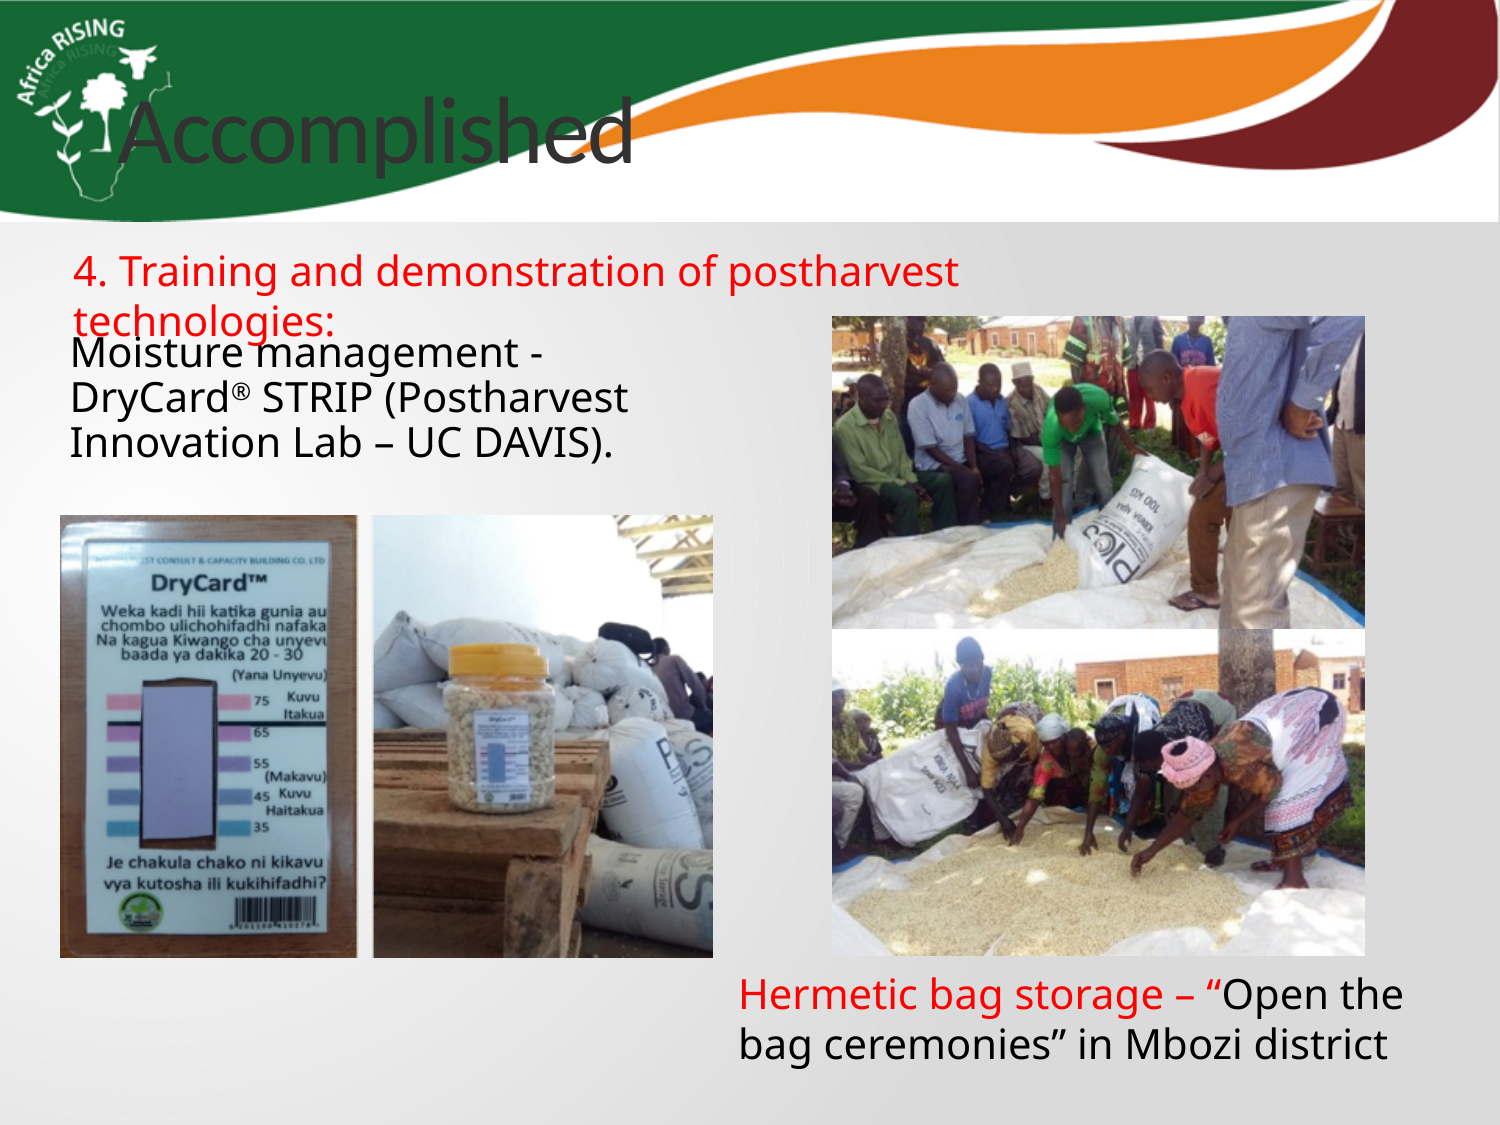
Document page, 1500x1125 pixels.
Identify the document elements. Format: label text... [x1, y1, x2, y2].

text_box Moisture management - DryCard® STRIP (Postharvest Innovation Lab – UC DAVIS). [58, 353, 675, 494]
title Accomplished [103, 59, 1397, 278]
picture [0, 0, 1499, 222]
text_box 4. Training and demonstration of postharvest technologies: [58, 237, 1202, 353]
picture [832, 315, 1365, 957]
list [59, 514, 714, 958]
text_box Hermetic bag storage – “Open the bag ceremonies” in Mbozi district [723, 960, 1474, 1075]
